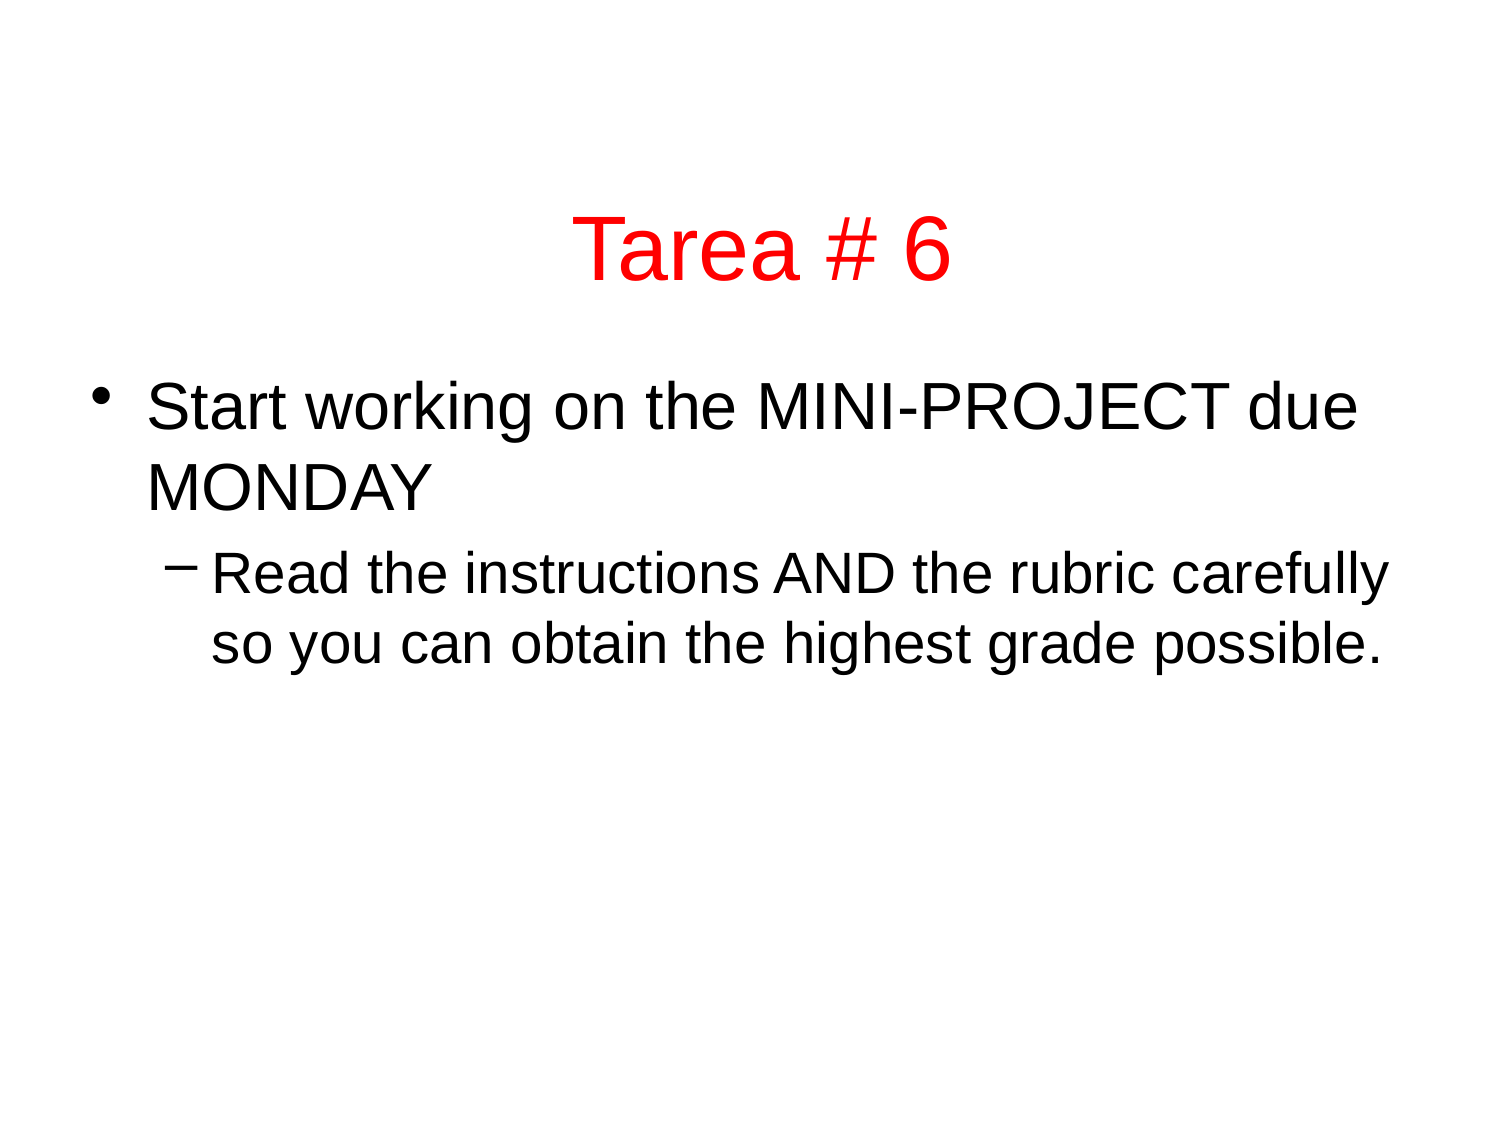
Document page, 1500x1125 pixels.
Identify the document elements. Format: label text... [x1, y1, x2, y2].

text_box Tarea # 6 [87, 149, 1438, 338]
list Start working on the MINI-PROJECT due MONDAY Read the instructions AND the rubric carefully so you can obtain the highest grade possible. [75, 262, 1425, 1005]
